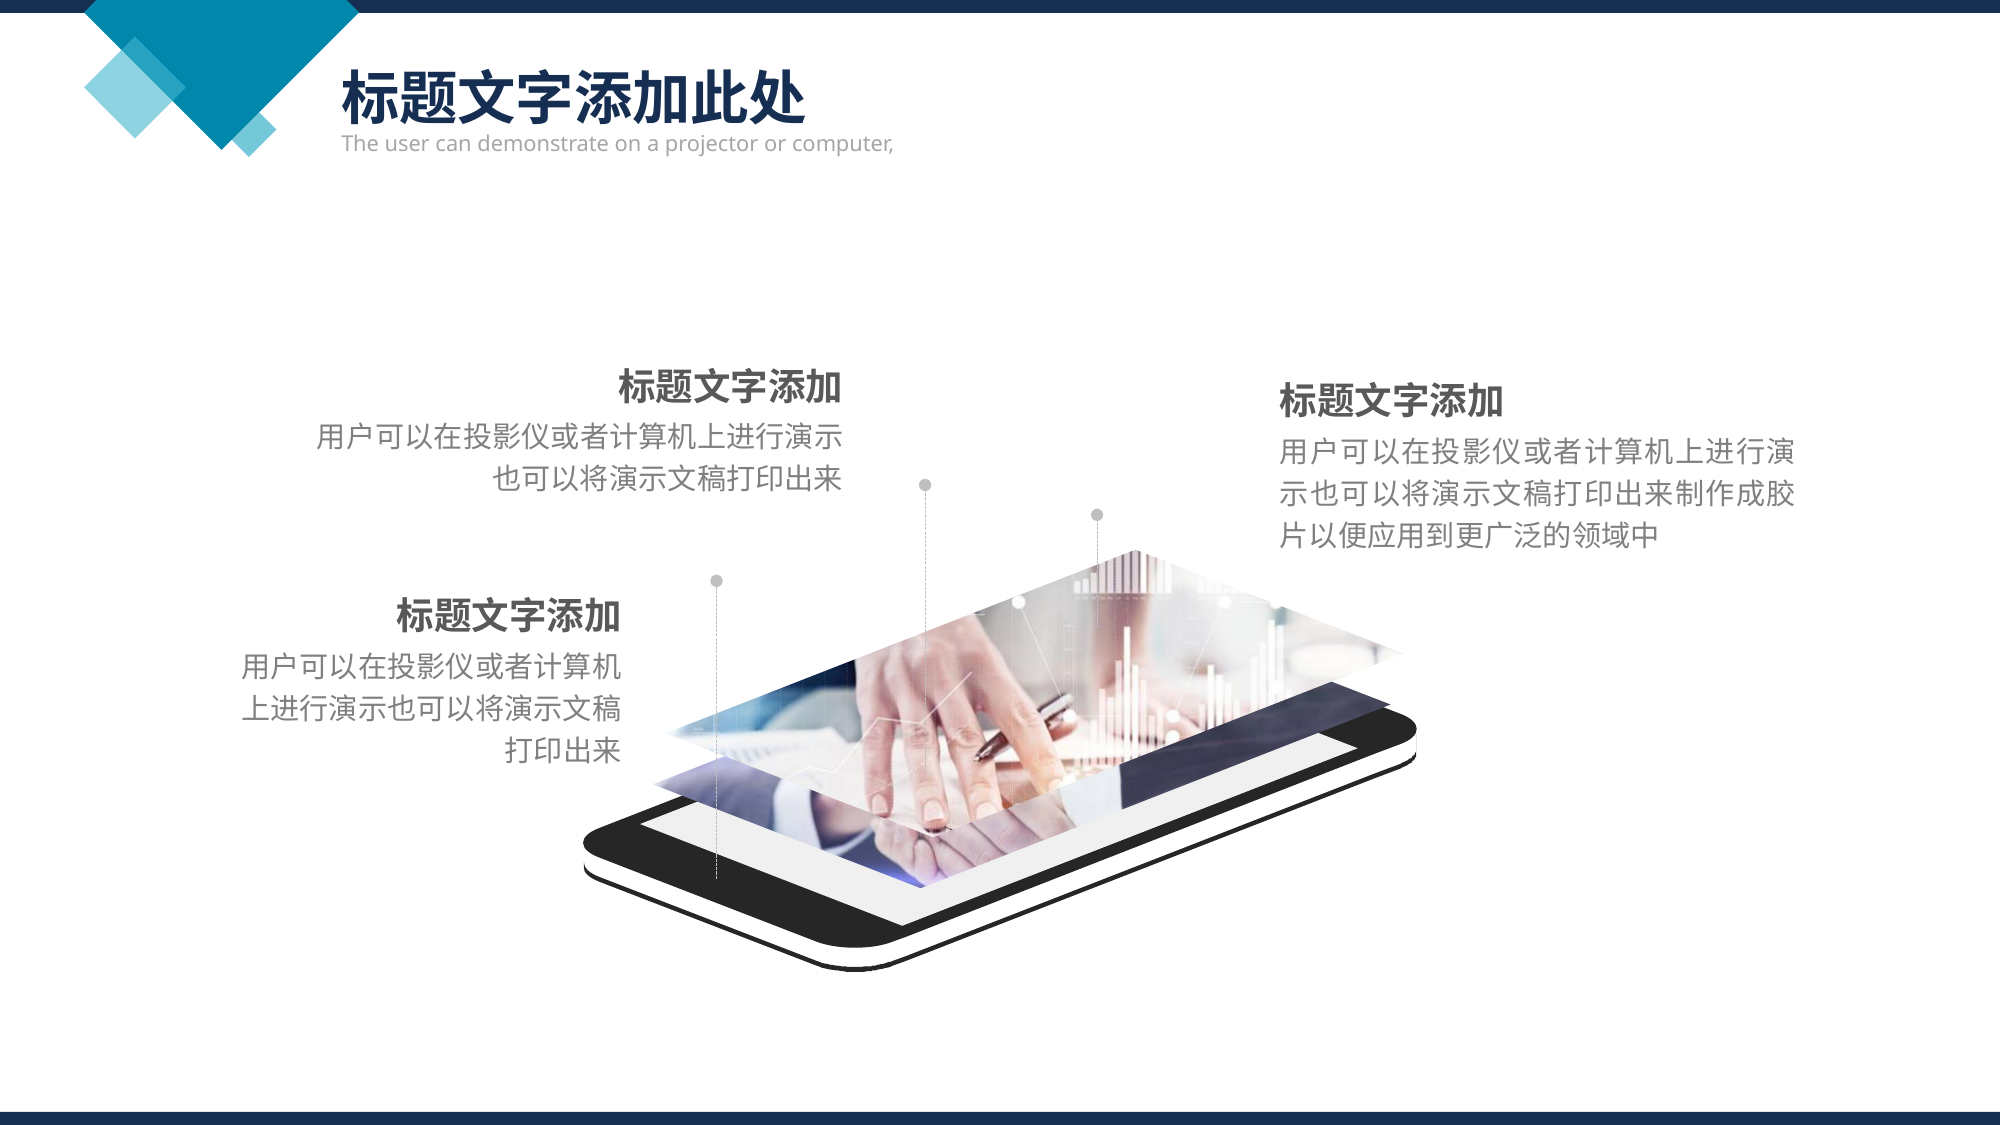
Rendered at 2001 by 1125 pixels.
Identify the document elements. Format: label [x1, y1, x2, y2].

text_box [1264, 360, 1811, 562]
text_box [216, 575, 637, 777]
text_box [326, 43, 1648, 165]
picture [652, 549, 1404, 889]
text_box [577, 621, 1423, 972]
text_box [295, 346, 859, 505]
